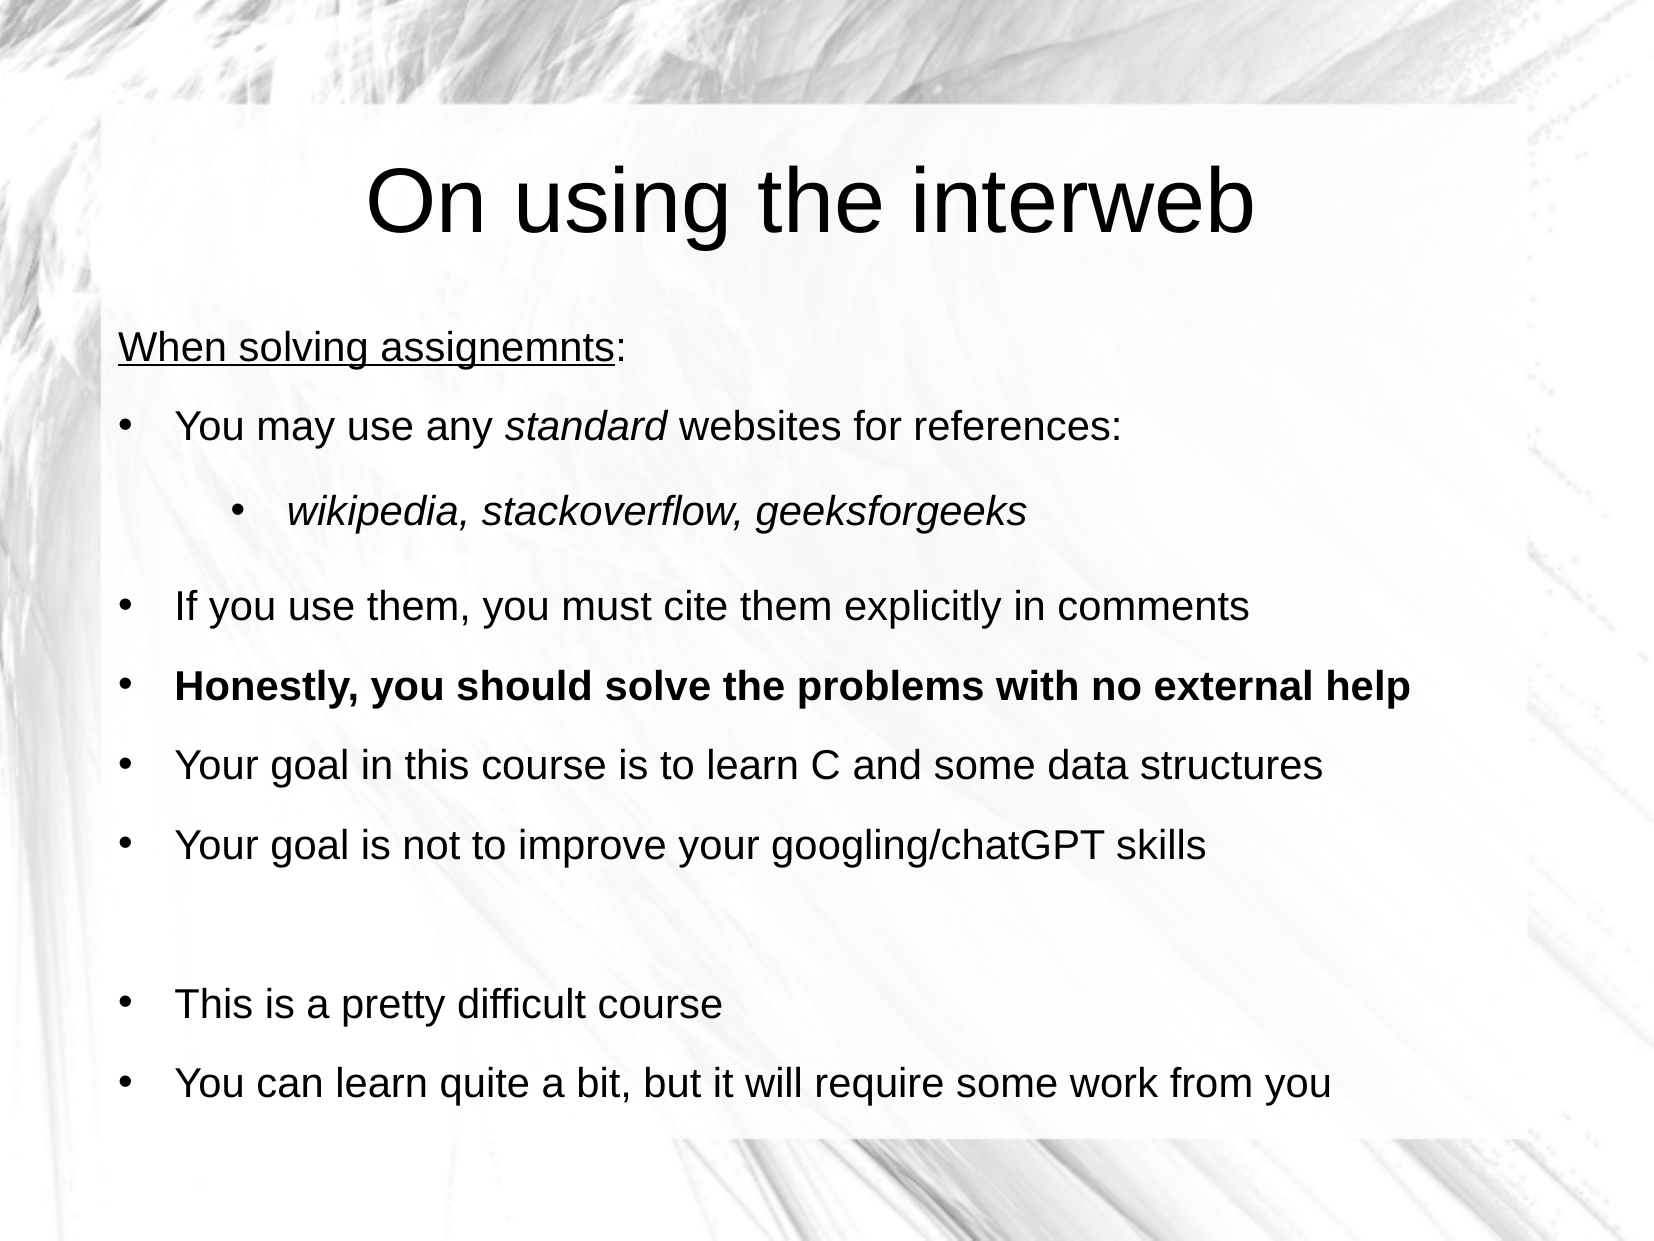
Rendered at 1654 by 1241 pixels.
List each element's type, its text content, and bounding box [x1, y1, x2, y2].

title On using the interweb [118, 112, 1506, 281]
list When solving assignemnts: You may use any standard websites for references: wikipedia, stackoverflow, geeksforgeeks If you use them, you must cite them explicitly in comments Honestly, you should solve the problems with no external help Your goal in this course is to learn C and some data structures Your goal is not to improve your googling/chatGPT skills This is a pretty difficult course You can learn quite a bit, but it will require some work from you [118, 319, 1571, 1102]
picture [0, 0, 1654, 1241]
